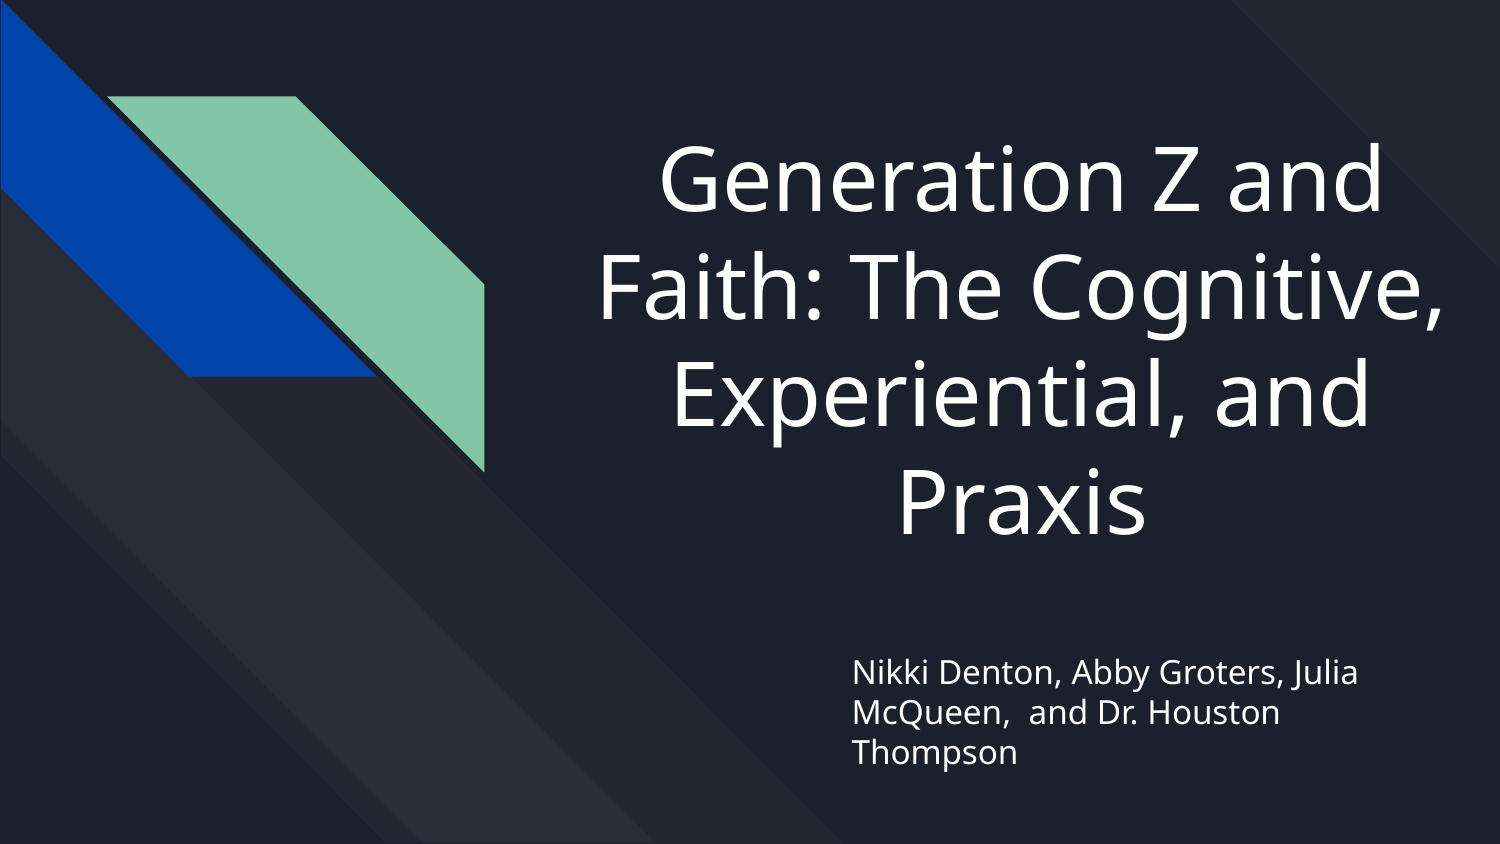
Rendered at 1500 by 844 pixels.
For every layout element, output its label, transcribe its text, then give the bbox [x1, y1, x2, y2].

title Generation Z and Faith: The Cognitive, Experiential, and Praxis [525, 107, 1500, 367]
subtitle Nikki Denton, Abby Groters, Julia McQueen, and Dr. Houston Thompson [836, 635, 1452, 719]
